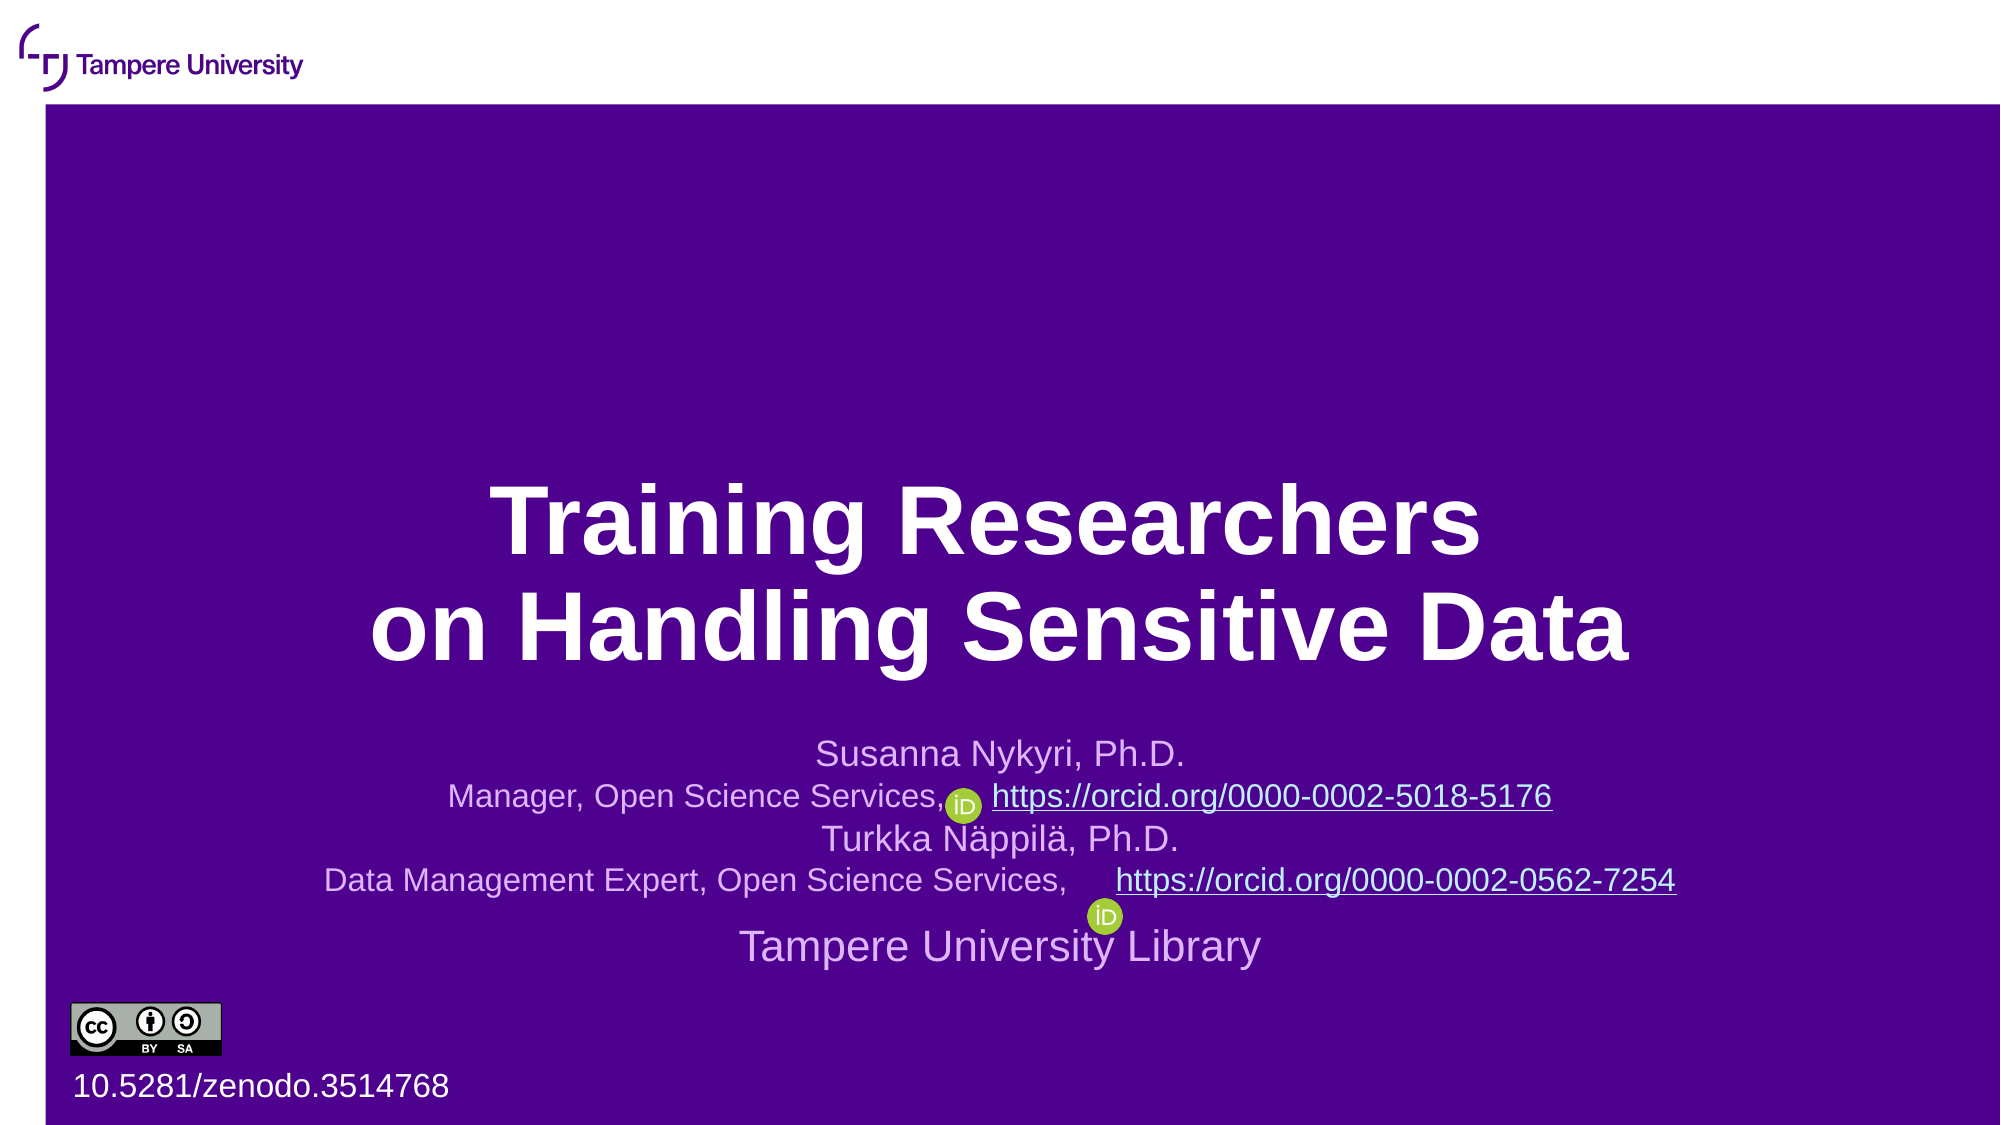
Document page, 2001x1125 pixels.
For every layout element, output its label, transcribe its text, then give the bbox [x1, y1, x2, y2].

picture [1087, 898, 1123, 935]
picture [70, 1002, 222, 1056]
picture [4, 5, 321, 107]
text_box 10.5281/zenodo.3514768 [57, 1057, 745, 1112]
subtitle Susanna Nykyri, Ph.D. Manager, Open Science Services, https://orcid.org/0000-0002-5018-5176 Turkka Näppilä, Ph.D. Data Management Expert, Open Science Services, https://orcid.org/0000-0002-0562-7254 Tampere University Library [91, 727, 1910, 983]
picture [945, 788, 982, 824]
title Training Researchers on Handling Sensitive Data [90, 460, 1910, 689]
